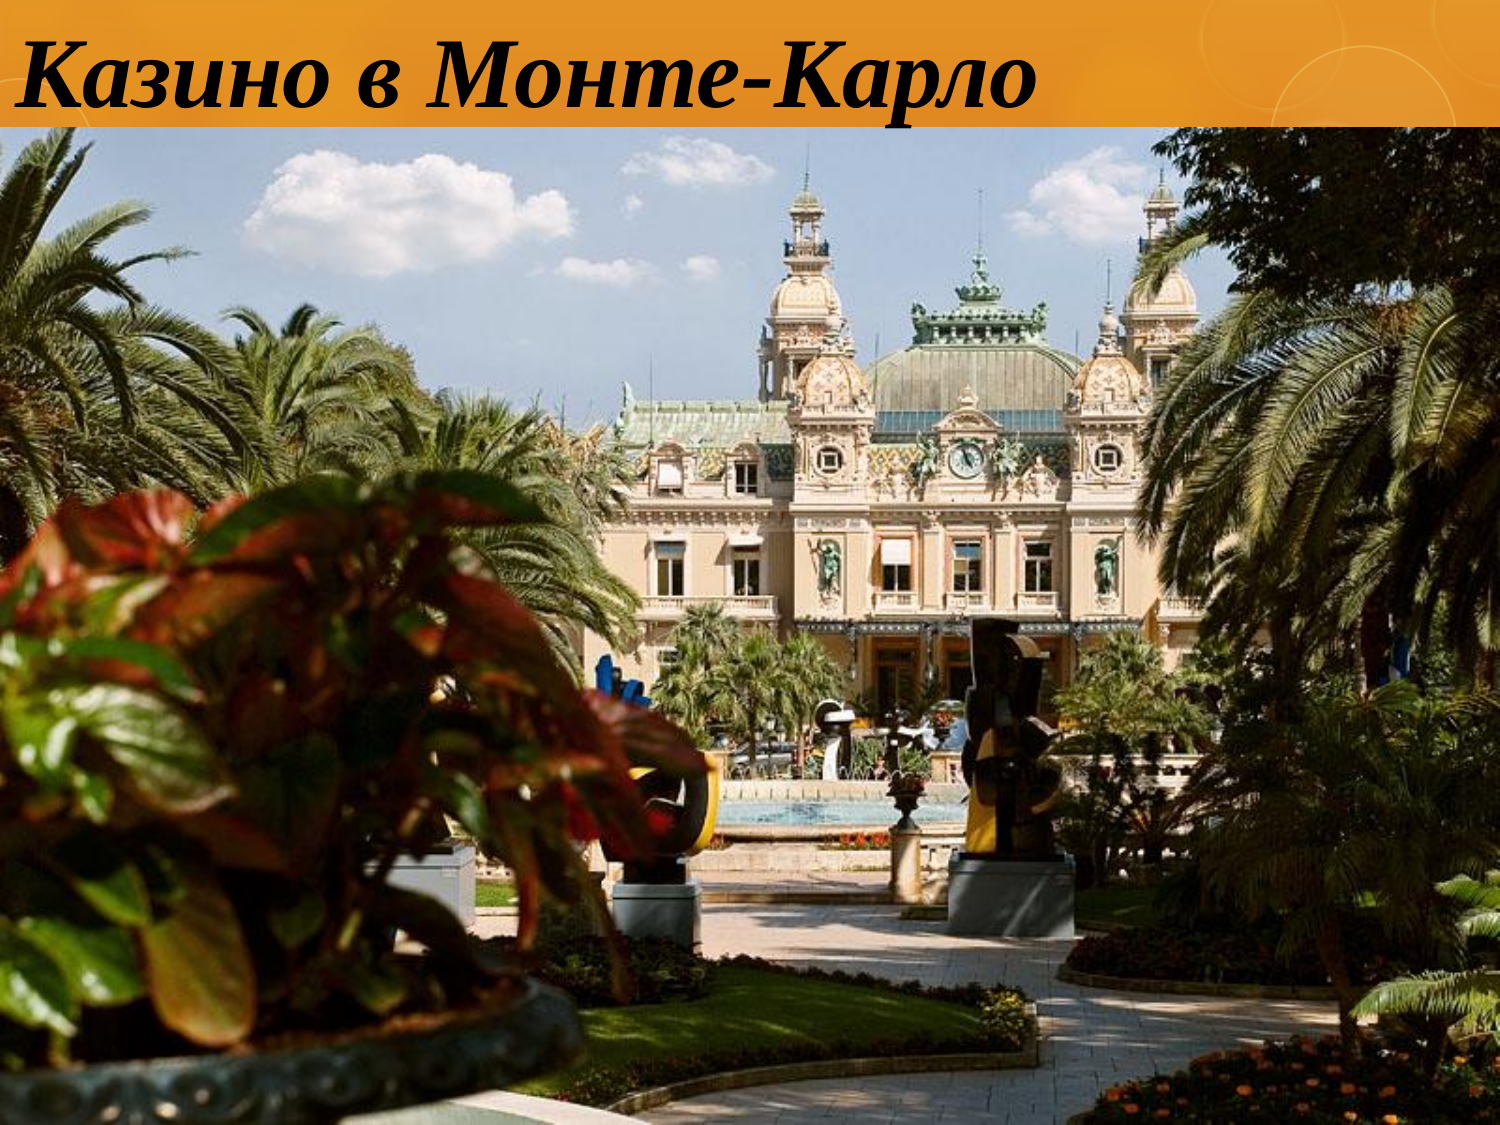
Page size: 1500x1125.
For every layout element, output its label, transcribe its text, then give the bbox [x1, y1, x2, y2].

text_box Казино в Монте-Карло [0, 0, 1500, 126]
picture [0, 126, 1500, 1125]
